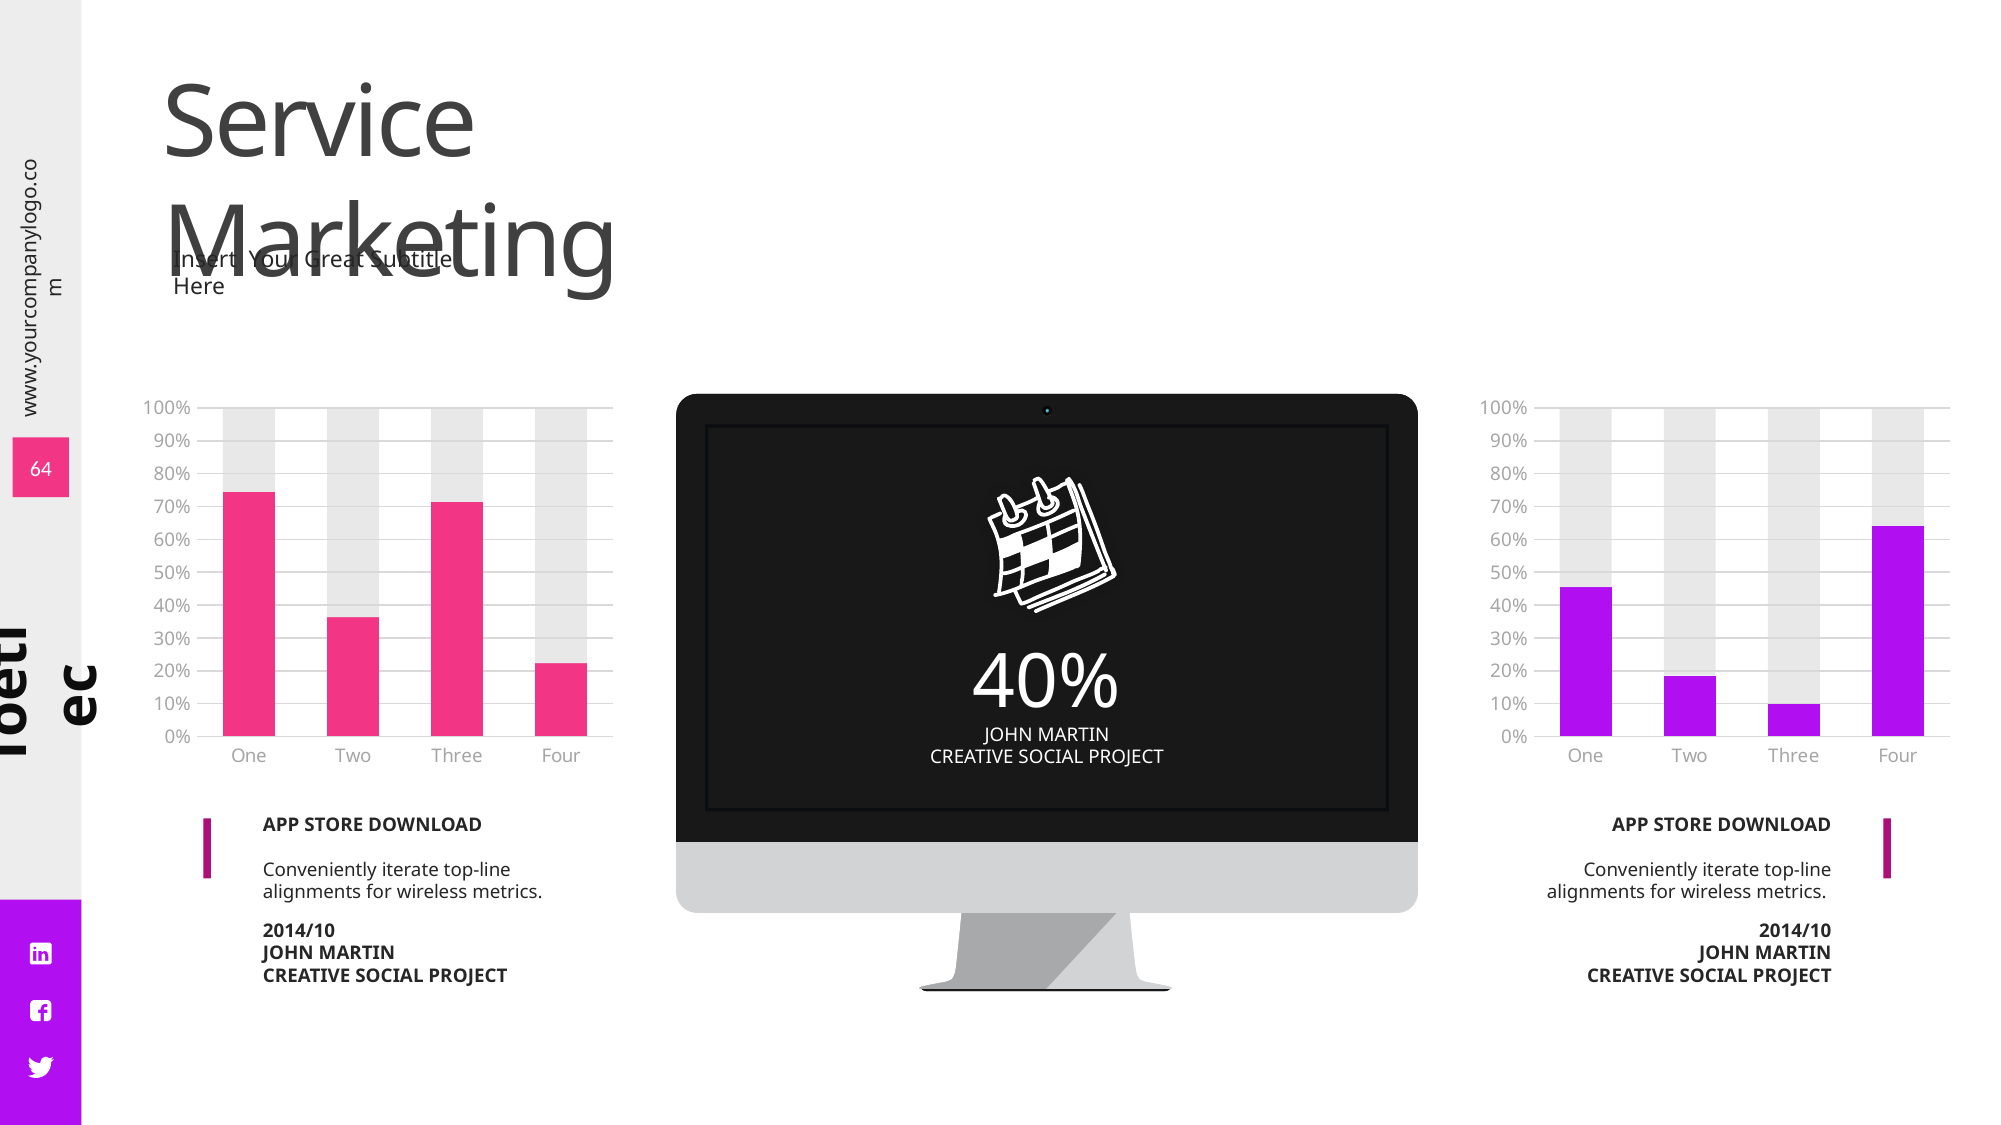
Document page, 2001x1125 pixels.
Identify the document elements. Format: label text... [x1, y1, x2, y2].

text_box APP STORE DOWNLOAD Conveniently iterate top-line alignments for wireless metrics. [1530, 804, 1847, 910]
text_box [202, 817, 212, 879]
slide_number 64 [12, 437, 69, 498]
text_box 2014/10 JOHN MARTIN CREATIVE SOCIAL PROJECT [1530, 911, 1847, 994]
text_box [1882, 817, 1892, 879]
text_box 2014/10 JOHN MARTIN CREATIVE SOCIAL PROJECT [248, 911, 564, 994]
text_box Insert Your Great Subtitle Here [158, 237, 512, 307]
text_box APP STORE DOWNLOAD Conveniently iterate top-line alignments for wireless metrics. [248, 804, 564, 910]
chart [1469, 386, 1960, 777]
text_box Service Marketing [147, 116, 677, 236]
picture [708, 425, 1390, 809]
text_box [676, 393, 1418, 992]
chart [132, 386, 624, 777]
